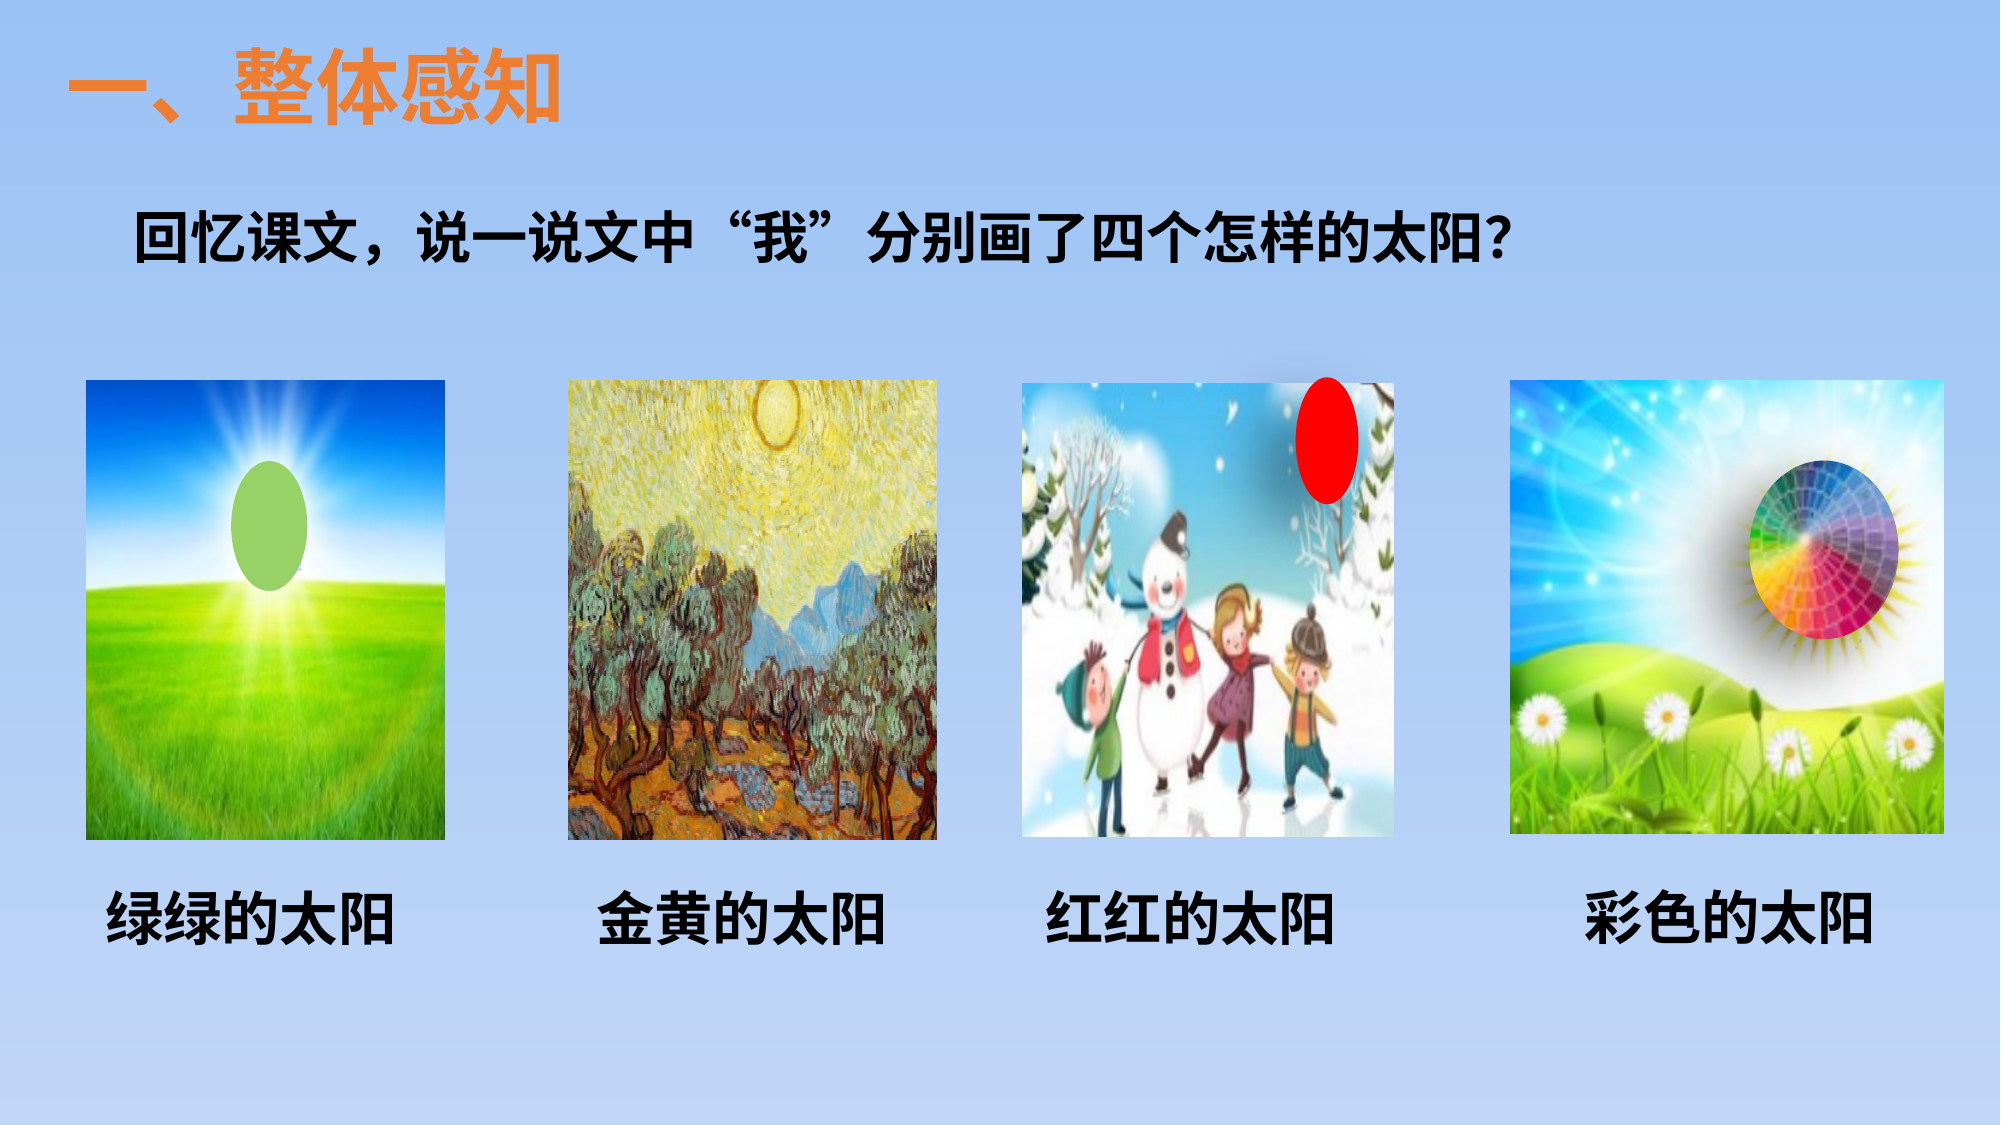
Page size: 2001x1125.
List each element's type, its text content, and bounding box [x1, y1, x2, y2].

text_box 金黄的太阳 [553, 873, 939, 961]
text_box 一、整体感知 [57, 30, 1079, 140]
picture [568, 380, 937, 840]
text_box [1021, 377, 1394, 837]
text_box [1510, 380, 1944, 834]
text_box 彩色的太阳 [1570, 874, 1924, 960]
text_box 绿绿的太阳 [90, 874, 412, 960]
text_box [86, 380, 445, 840]
text_box 红红的太阳 [1003, 874, 1394, 960]
text_box 回忆课文，说一说文中“我”分别画了四个怎样的太阳？ [80, 195, 1924, 278]
